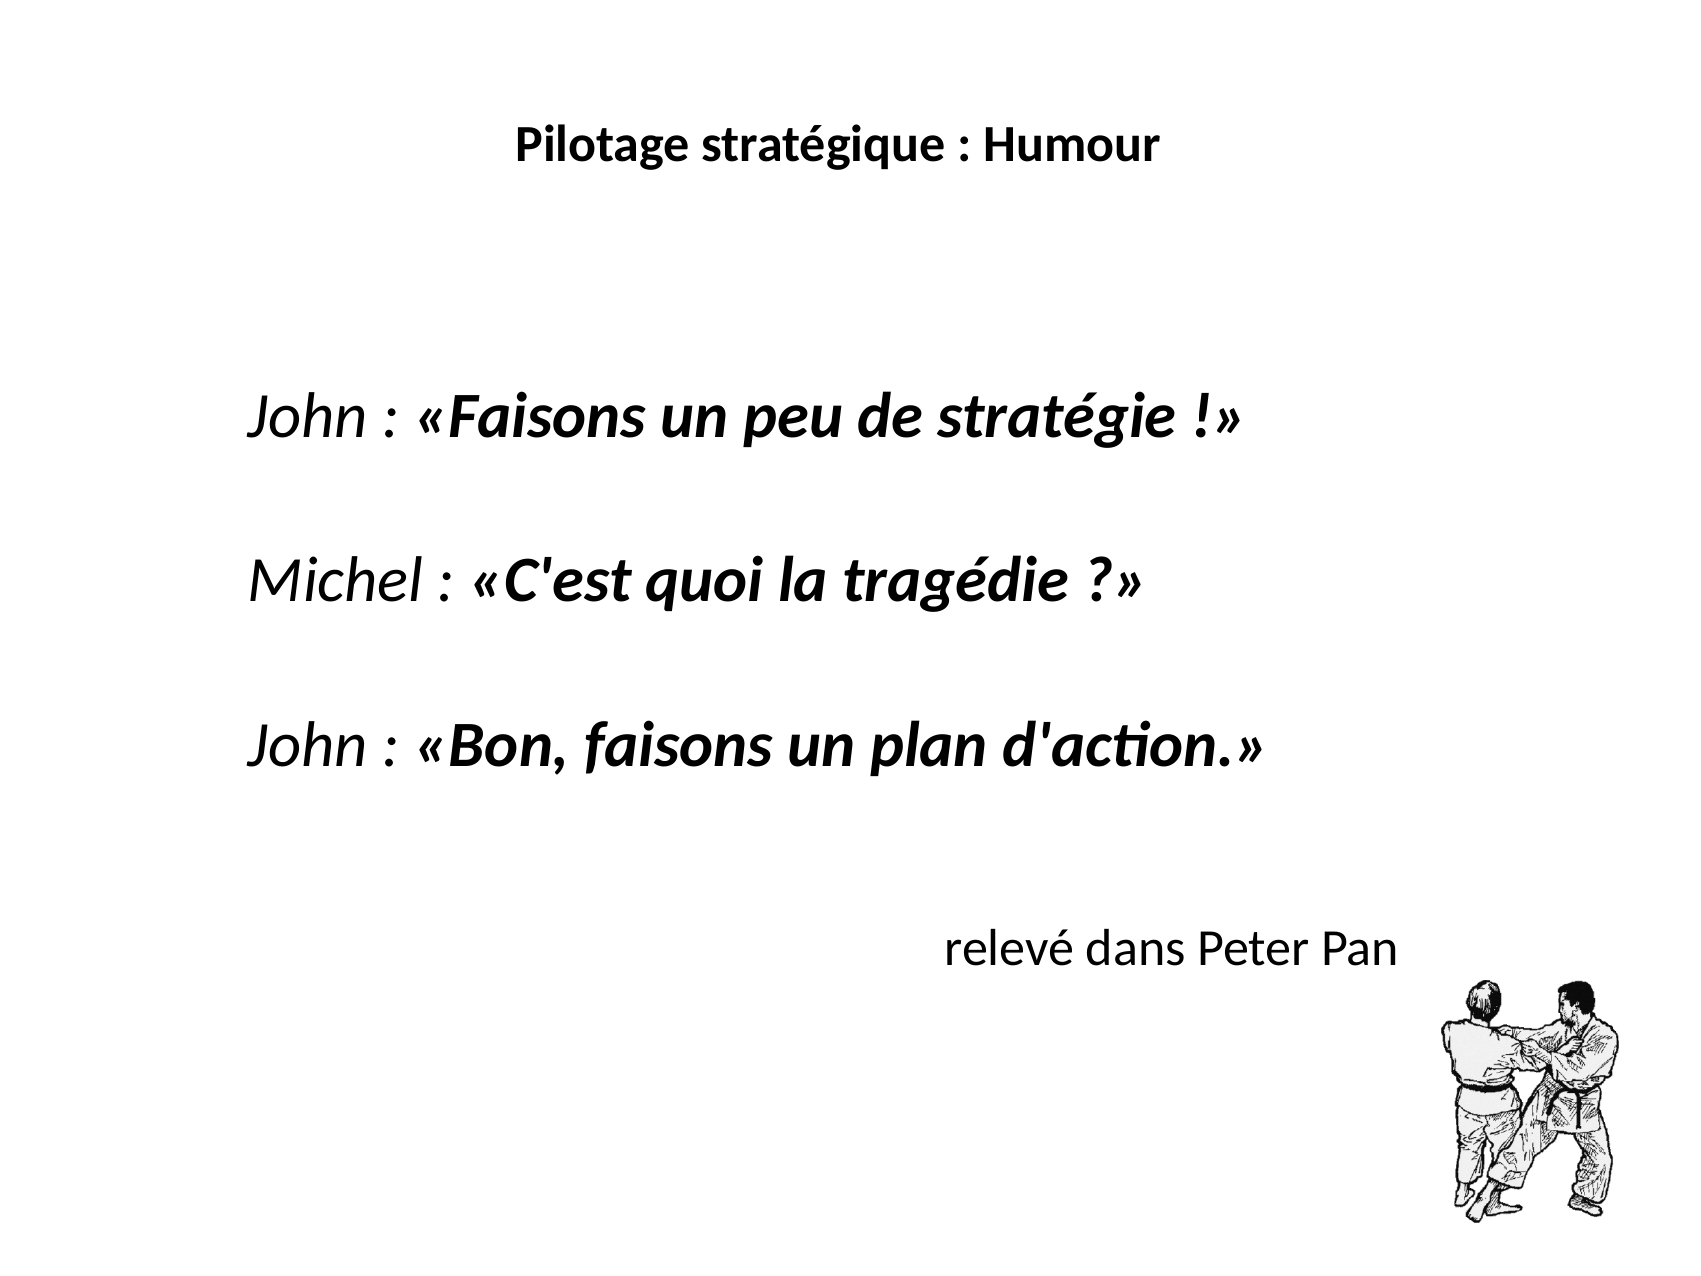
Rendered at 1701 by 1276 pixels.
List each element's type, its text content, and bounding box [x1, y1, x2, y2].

text_box Pilotage stratégique : Humour [0, 109, 1701, 198]
text_box relevé dans Peter Pan [944, 850, 1569, 974]
text_box John : «Faisons un peu de stratégie !» Michel : «C'est quoi la tragédie ?» John : «Bon, faisons un plan d'action.» [247, 295, 1568, 778]
picture [1440, 980, 1619, 1224]
